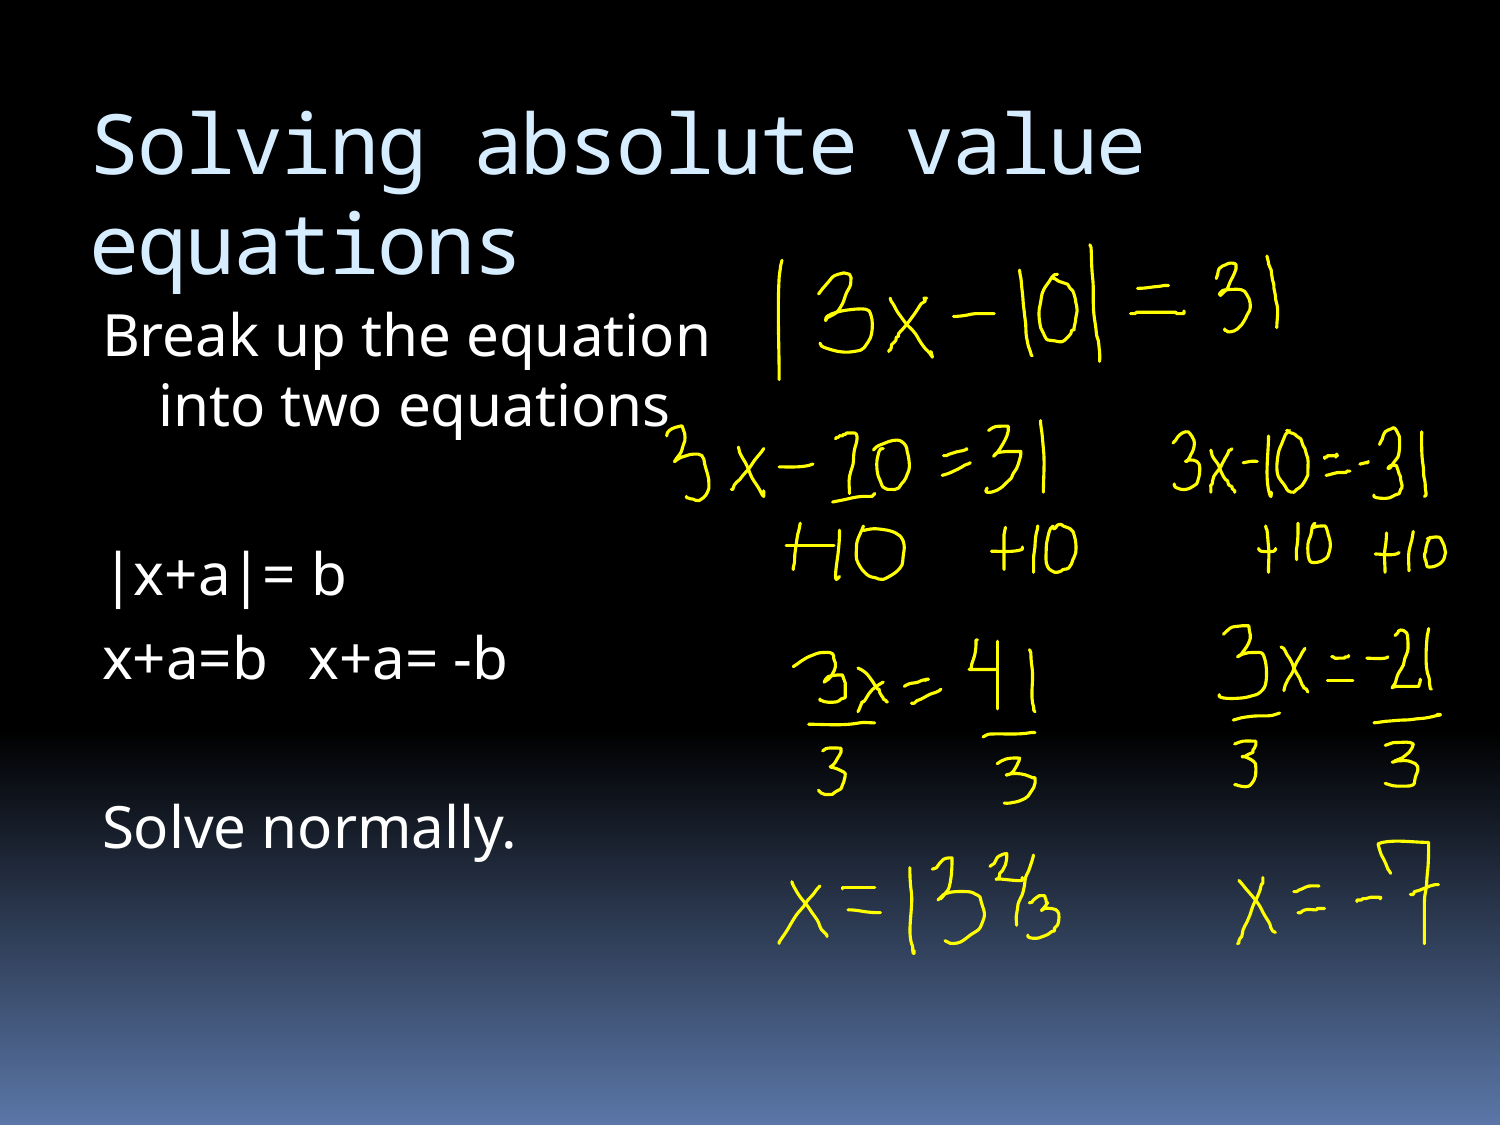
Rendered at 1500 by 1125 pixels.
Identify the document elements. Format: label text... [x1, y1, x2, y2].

title Solving absolute value equations [75, 83, 1425, 234]
list Break up the equation into two equations |x+a|= b x+a=b x+a= -b Solve normally. [76, 290, 739, 1033]
